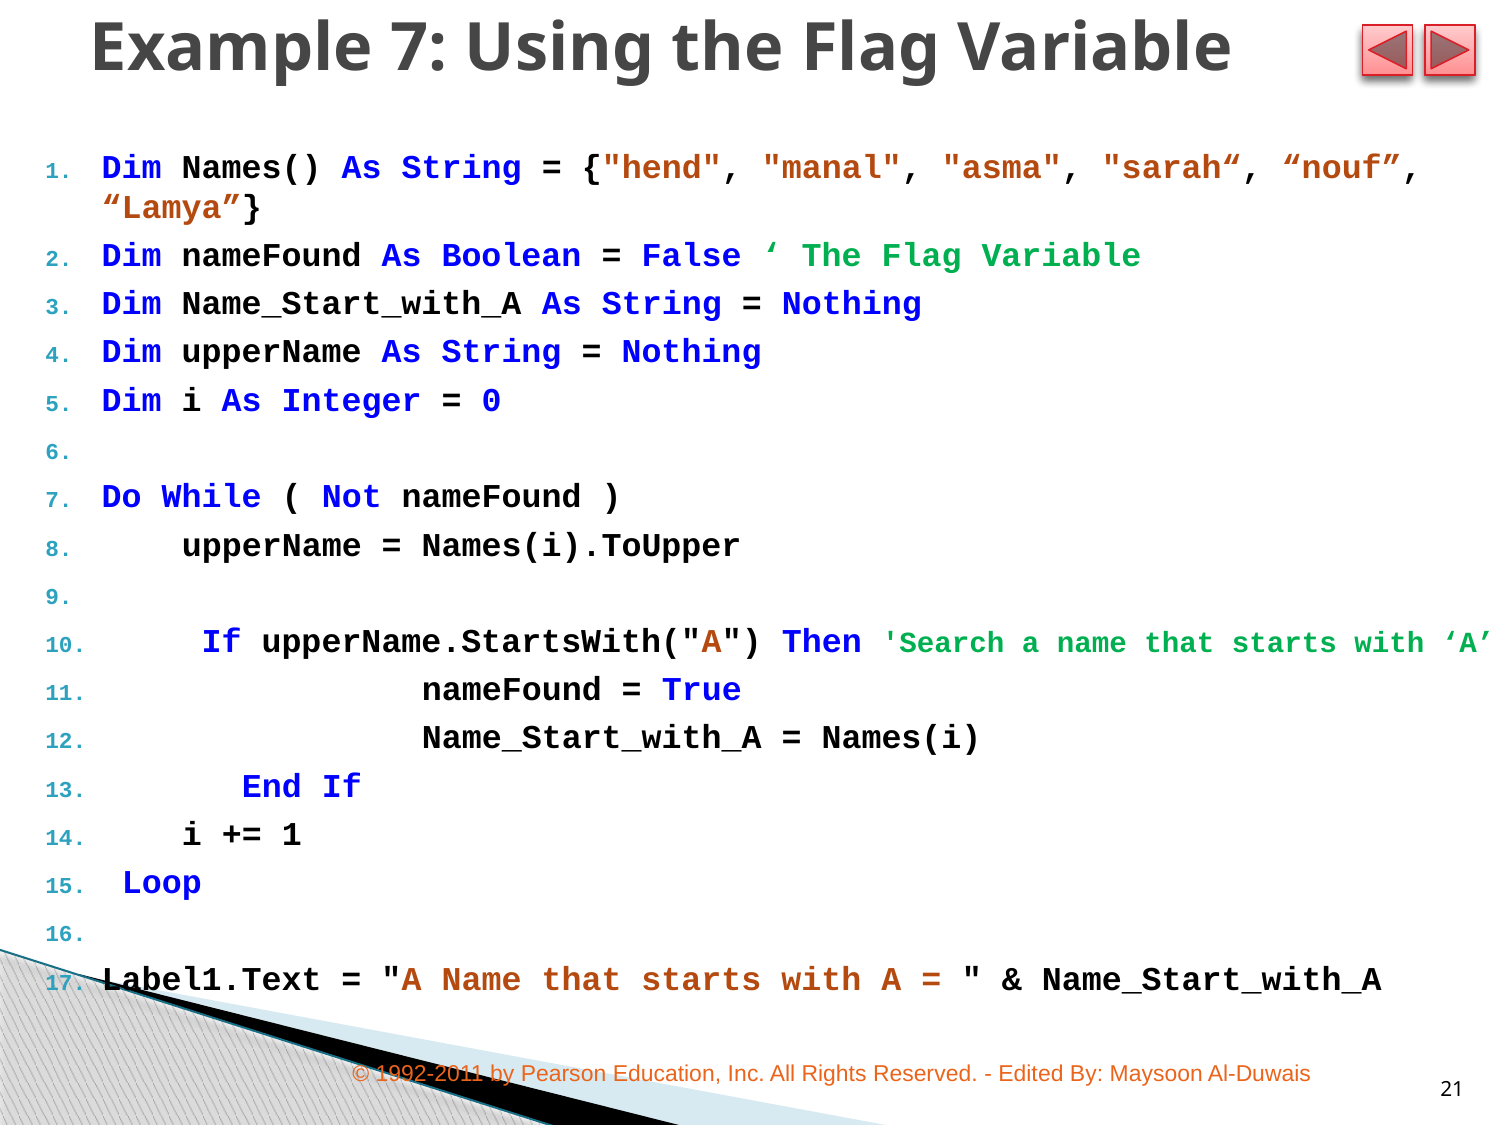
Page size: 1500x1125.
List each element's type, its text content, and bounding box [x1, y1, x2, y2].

list Dim Names() As String = {"hend", "manal", "asma", "sarah“, “nouf”, “Lamya”} Dim nameFound As Boolean = False ‘ The Flag Variable Dim Name_Start_with_A As String = Nothing Dim upperName As String = Nothing Dim i As Integer = 0 Do While ( Not nameFound ) upperName = Names(i).ToUpper If upperName.StartsWith("A") Then 'Search a name that starts with ‘A’ nameFound = True Name_Start_with_A = Names(i) End If i += 1 Loop Label1.Text = "A Name that starts with A = " & Name_Start_with_A [12, 137, 1500, 949]
title Example 7: Using the Flag Variable [75, 0, 1425, 138]
footer © 1992-2011 by Pearson Education, Inc. All Rights Reserved. - Edited By: Maysoon Al-Duwais [337, 1051, 1413, 1112]
slide_number 21 [1418, 1051, 1479, 1112]
